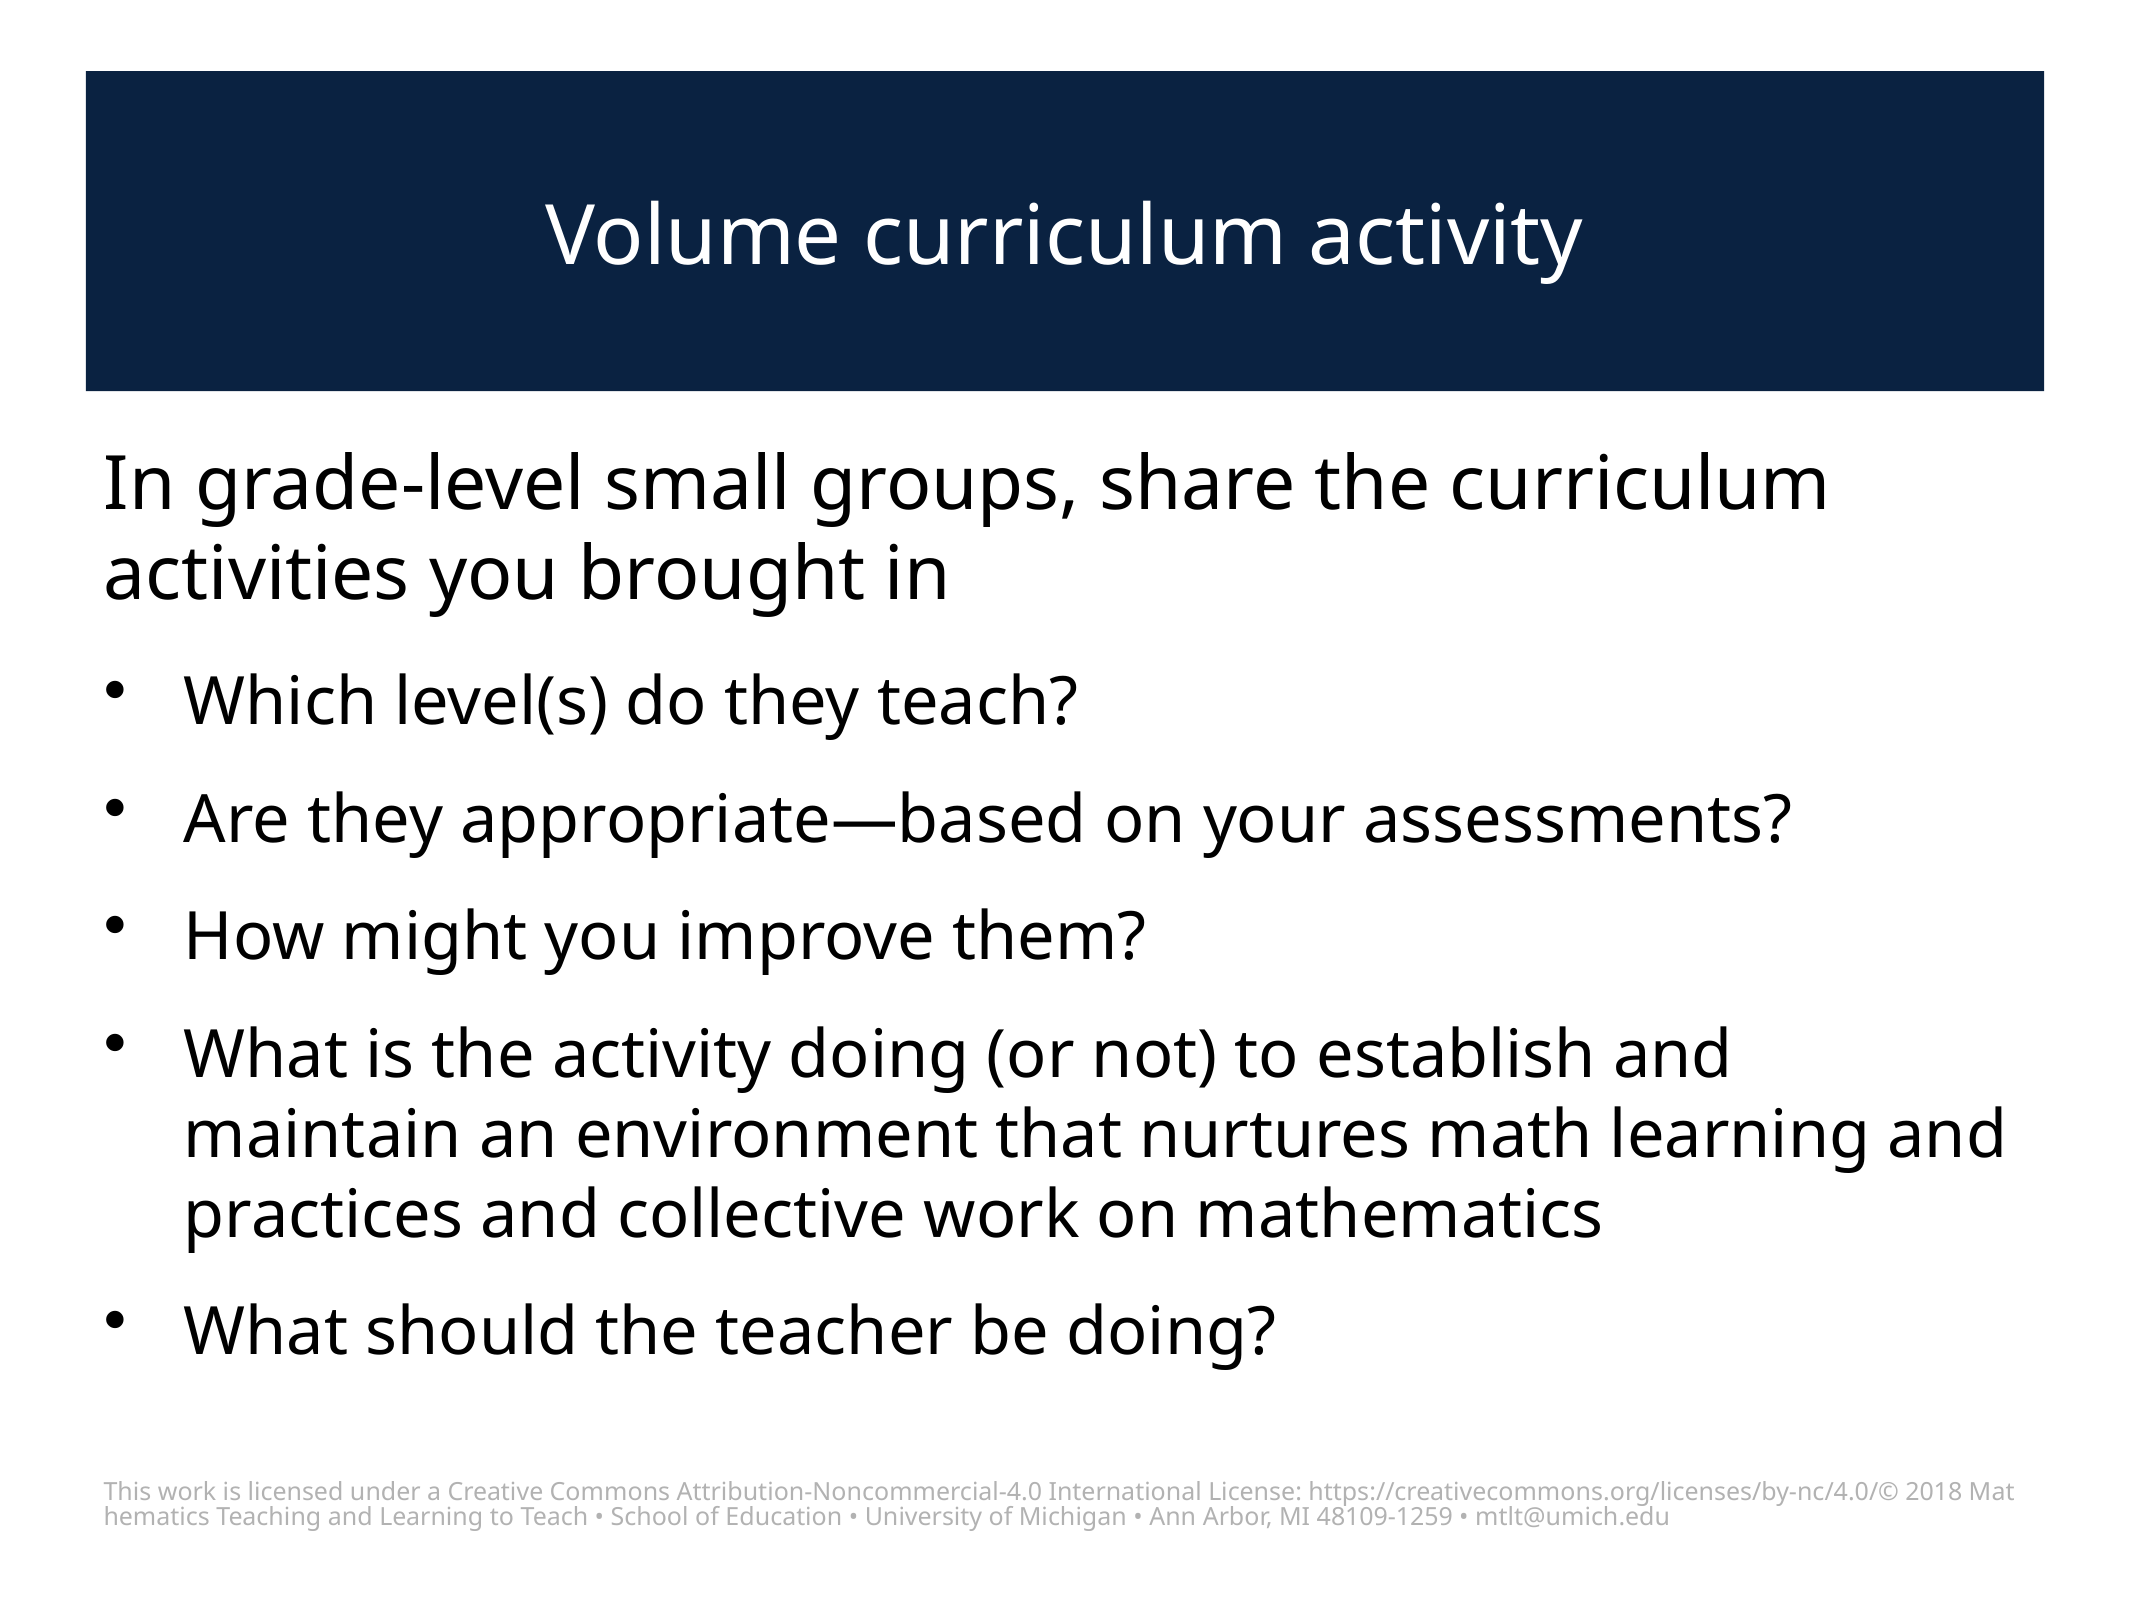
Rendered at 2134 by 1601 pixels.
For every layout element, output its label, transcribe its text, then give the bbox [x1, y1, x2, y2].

footer This work is licensed under a Creative Commons Attribution-Noncommercial-4.0 International License: https://creativecommons.org/licenses/by-nc/4.0/ © 2018 Mathematics Teaching and Learning to Teach • School of Education • University of Michigan • Ann Arbor, MI 48109-1259 • mtlt@umich.edu [88, 1436, 2045, 1548]
title Volume curriculum activity [85, 71, 2045, 392]
list In grade-level small groups, share the curriculum activities you brought in Which level(s) do they teach? Are they appropriate—based on your assessments? How might you improve them? What is the activity doing (or not) to establish and maintain an environment that nurtures math learning and practices and collective work on mathematics What should the teacher be doing? [88, 426, 2045, 1430]
